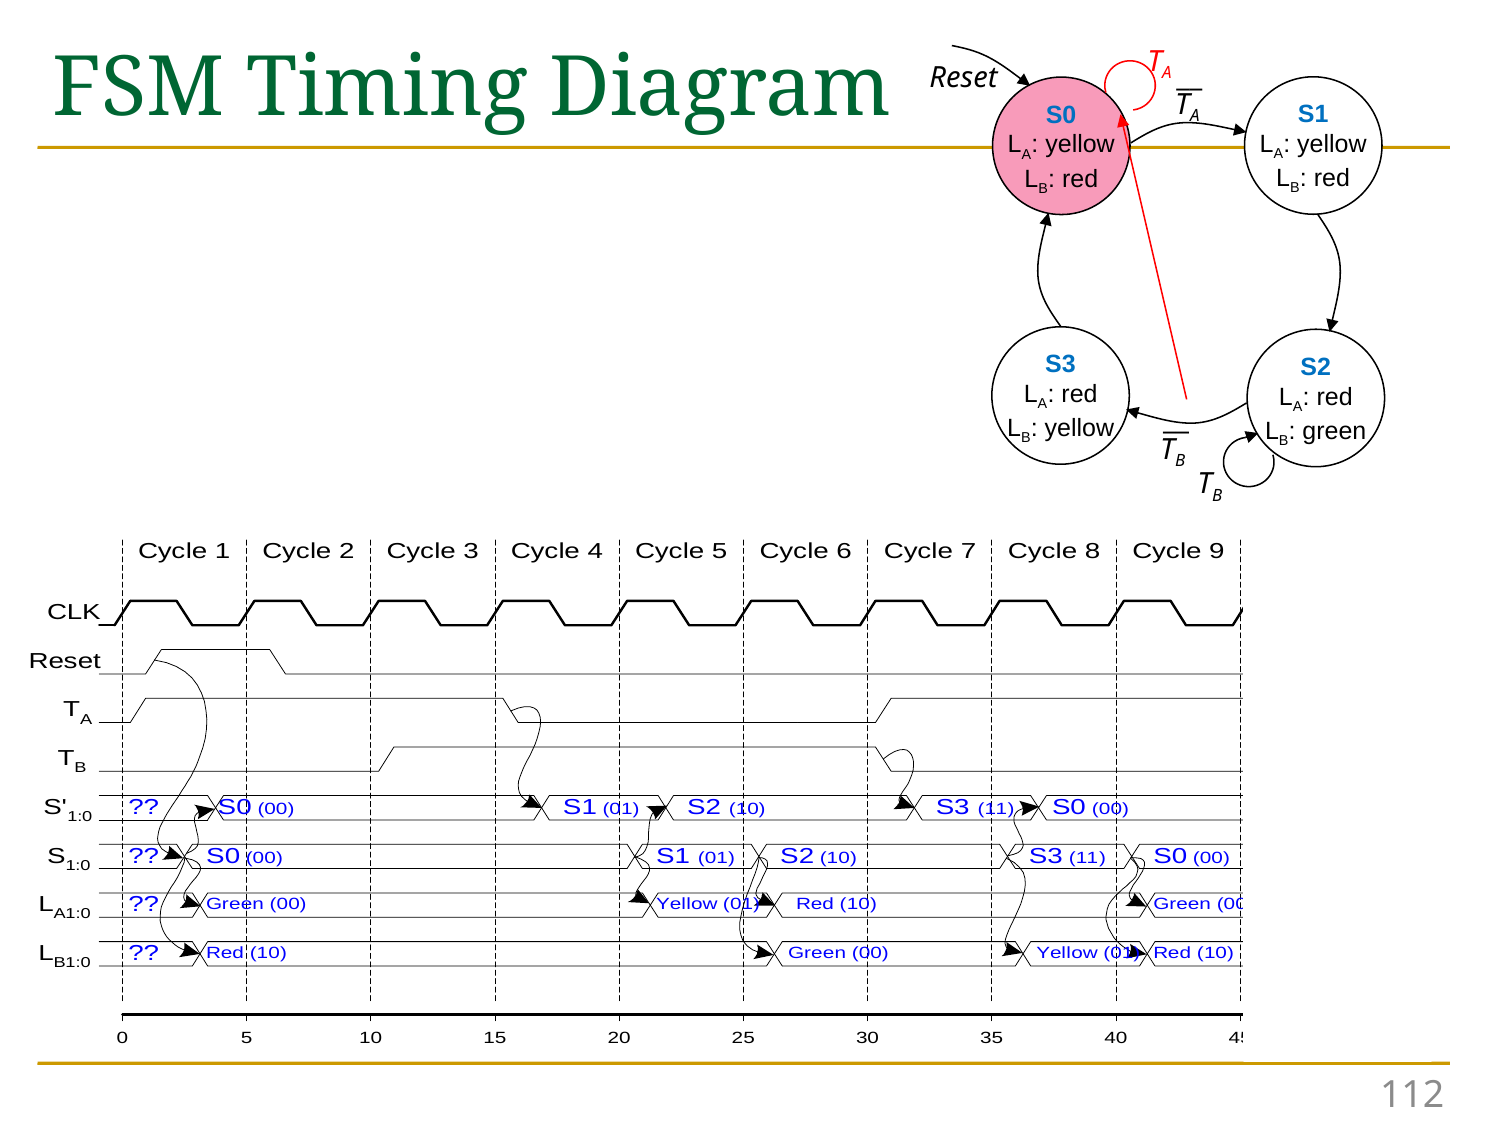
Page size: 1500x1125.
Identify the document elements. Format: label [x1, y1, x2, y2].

title [1013, 78, 1026, 90]
title [1143, 134, 1232, 200]
list [0, 524, 1476, 1066]
title [37, 24, 1450, 200]
slide_number [1121, 1066, 1460, 1125]
title [1143, 90, 1160, 134]
text_box [914, 35, 1397, 512]
